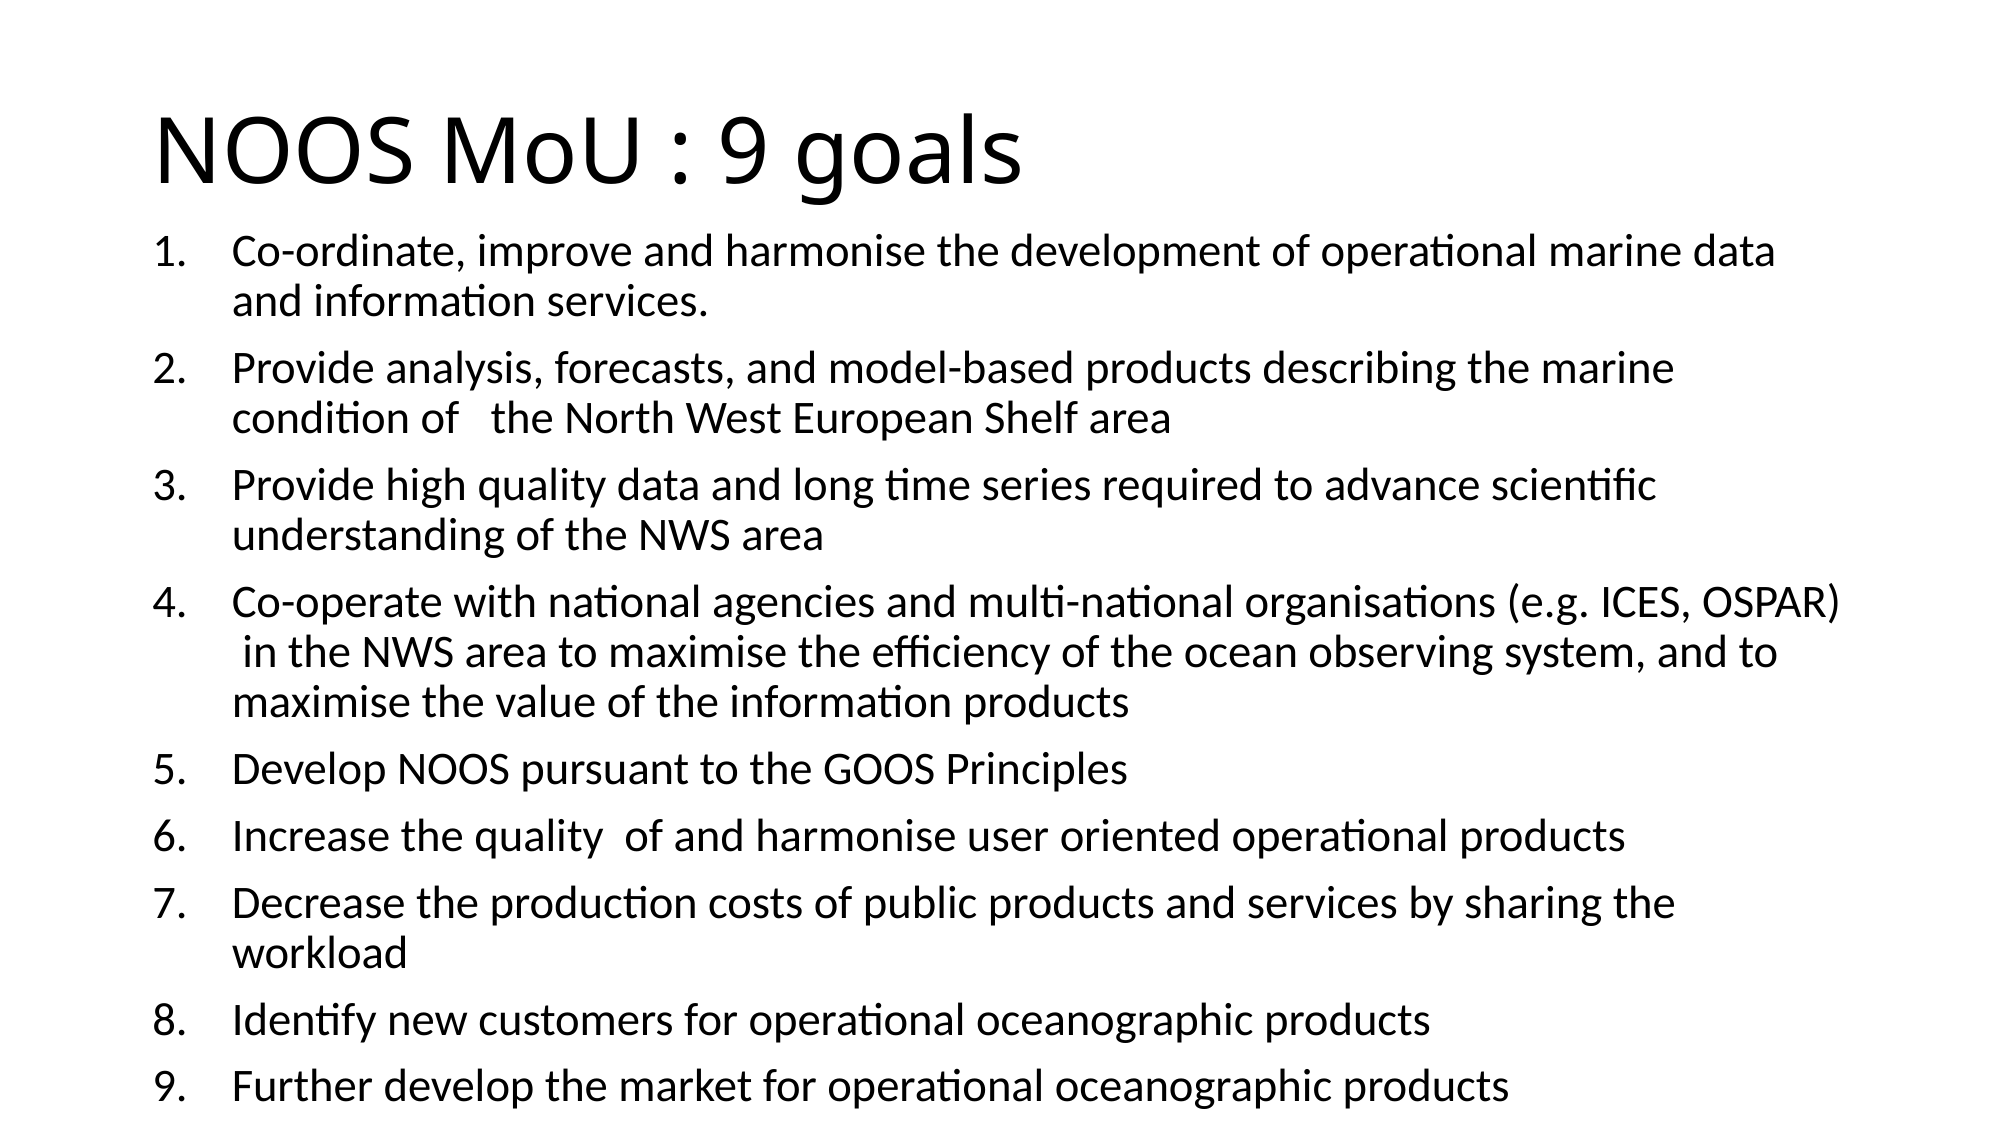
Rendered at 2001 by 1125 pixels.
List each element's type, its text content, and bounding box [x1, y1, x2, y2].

list Co-ordinate, improve and harmonise the development of operational marine data and information services. Provide analysis, forecasts, and model-based products describing the marine condition of the North West European Shelf area Provide high quality data and long time series required to advance scientific understanding of the NWS area Co-operate with national agencies and multi-national organisations (e.g. ICES, OSPAR) in the NWS area to maximise the efficiency of the ocean observing system, and to maximise the value of the information products Develop NOOS pursuant to the GOOS Principles Increase the quality of and harmonise user oriented operational products Decrease the production costs of public products and services by sharing the workload Identify new customers for operational oceanographic products Further develop the market for operational oceanographic products [137, 218, 1863, 1125]
title NOOS MoU : 9 goals [137, 45, 1863, 218]
